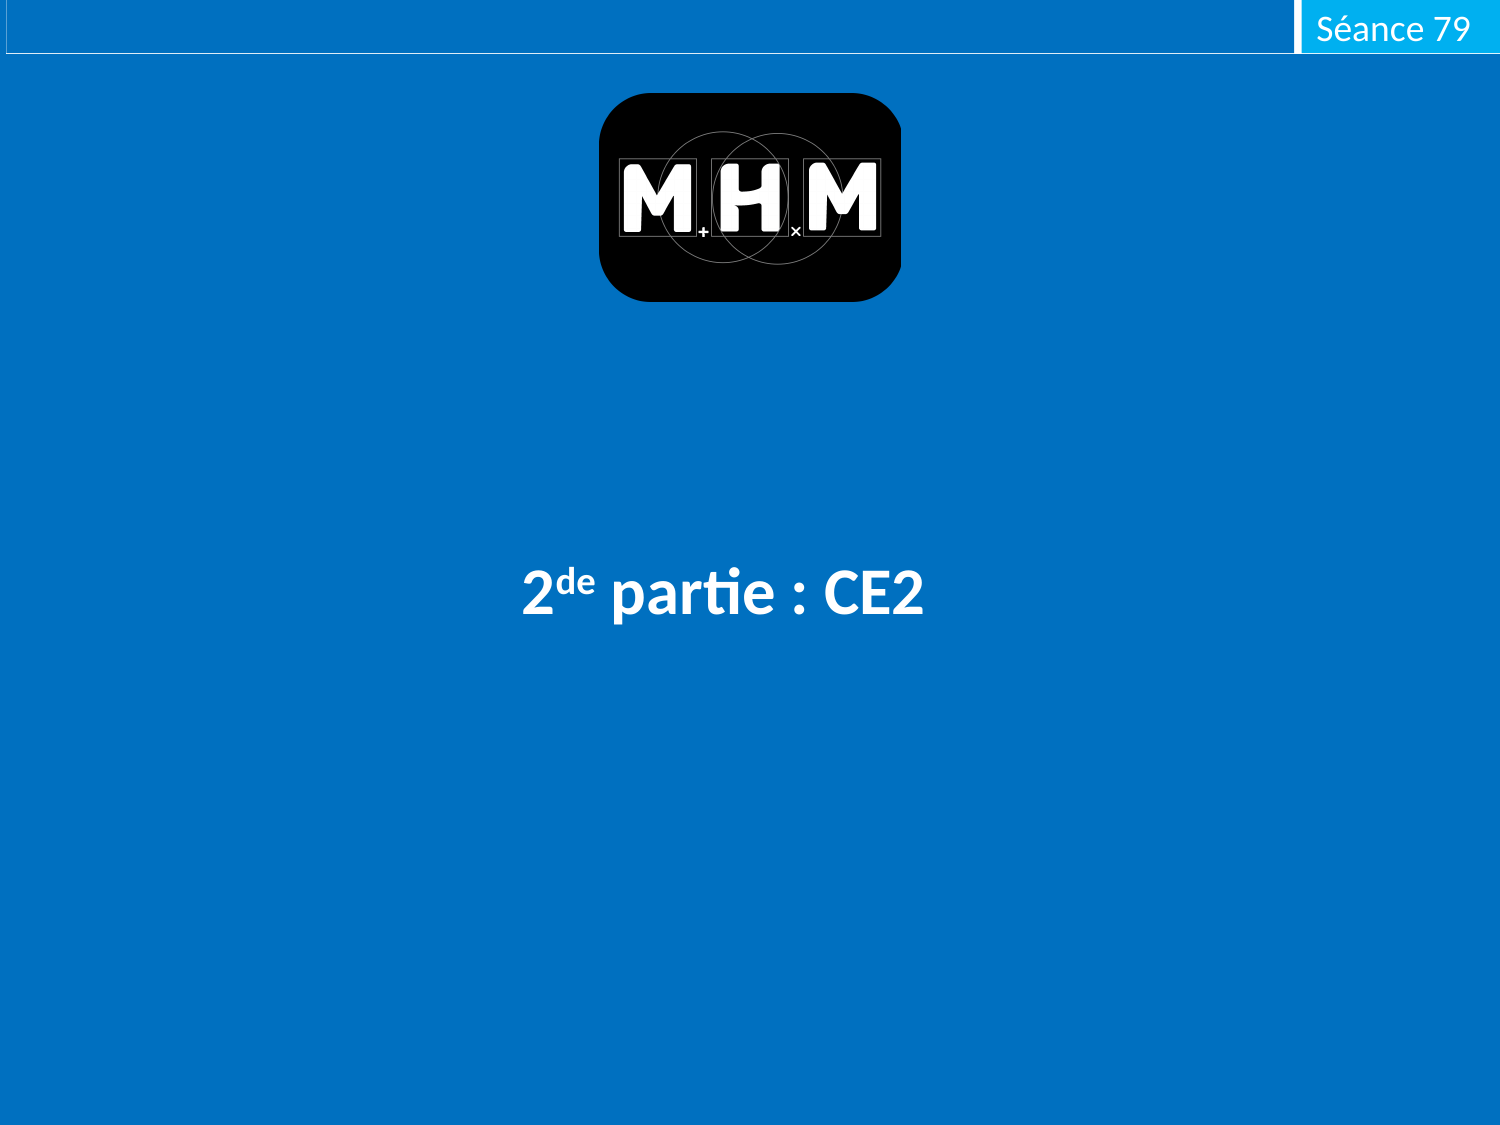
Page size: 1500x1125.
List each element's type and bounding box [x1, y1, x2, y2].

text_box [0, 54, 1500, 1125]
